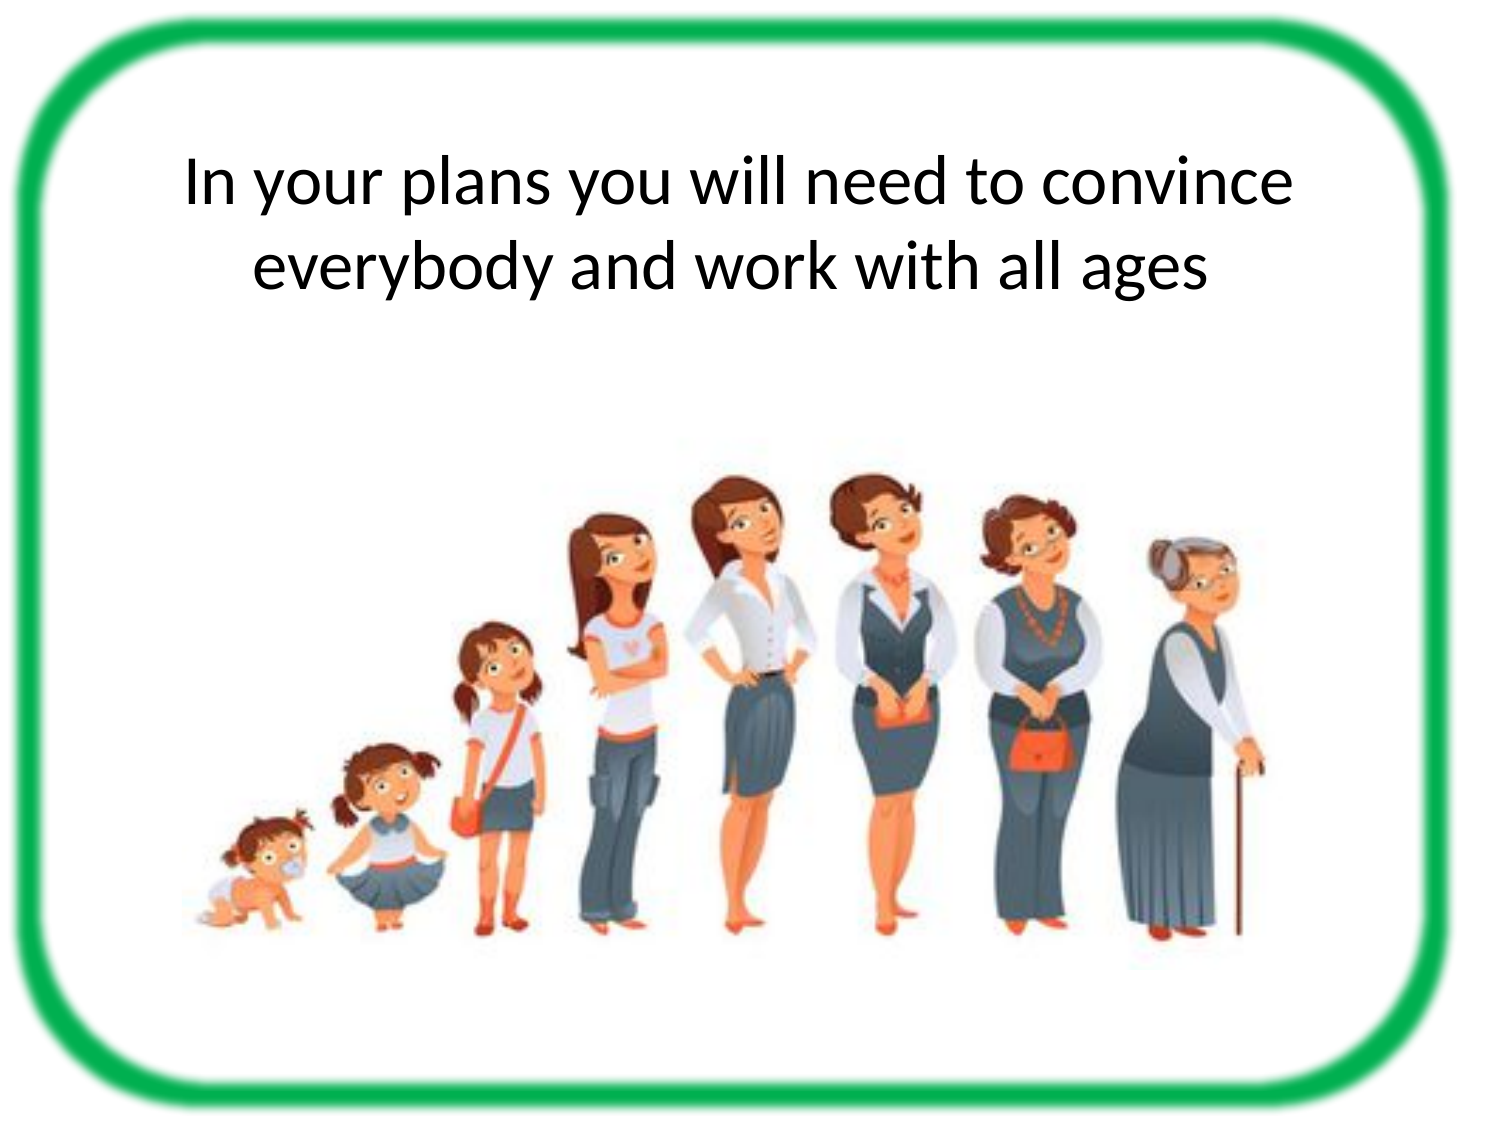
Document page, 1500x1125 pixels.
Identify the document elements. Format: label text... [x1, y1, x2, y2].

picture [181, 436, 1283, 971]
text_box [27, 28, 1438, 1097]
title In your plans you will need to convince everybody and work with all ages [64, 124, 1415, 313]
